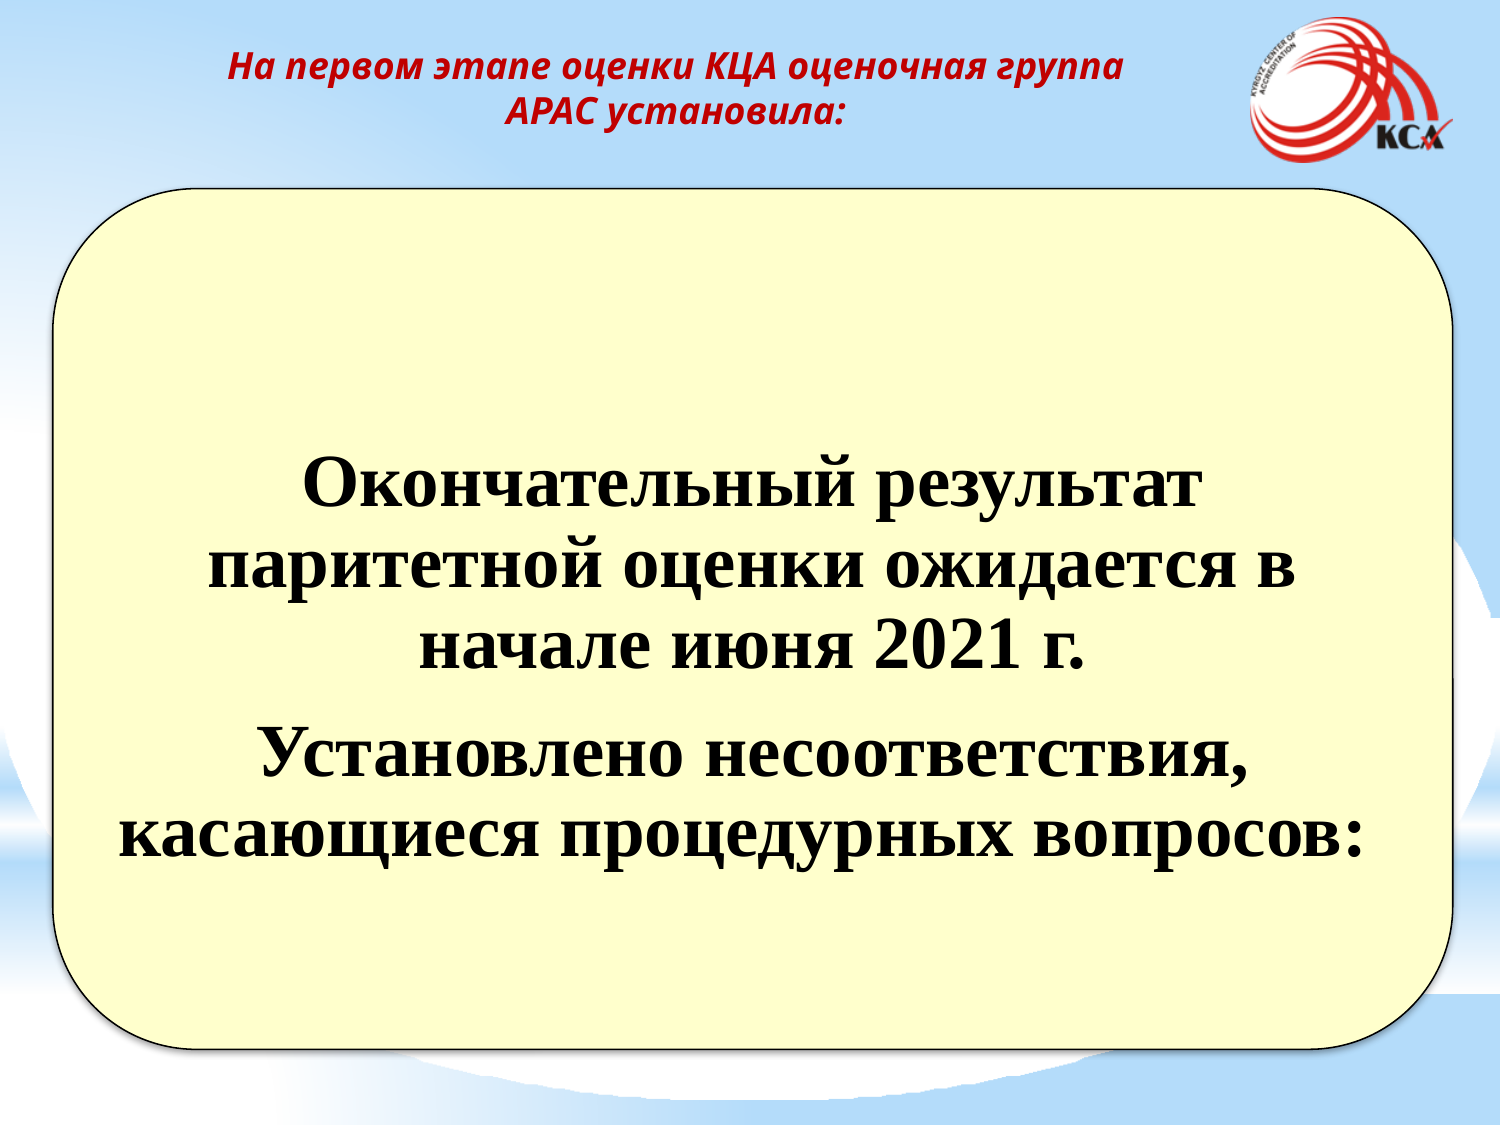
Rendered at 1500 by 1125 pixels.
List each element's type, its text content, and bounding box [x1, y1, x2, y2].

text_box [52, 188, 1453, 1050]
picture [0, 0, 1500, 1125]
text_box На первом этапе оценки КЦА оценочная группа АРАС установила: [212, 34, 1140, 140]
